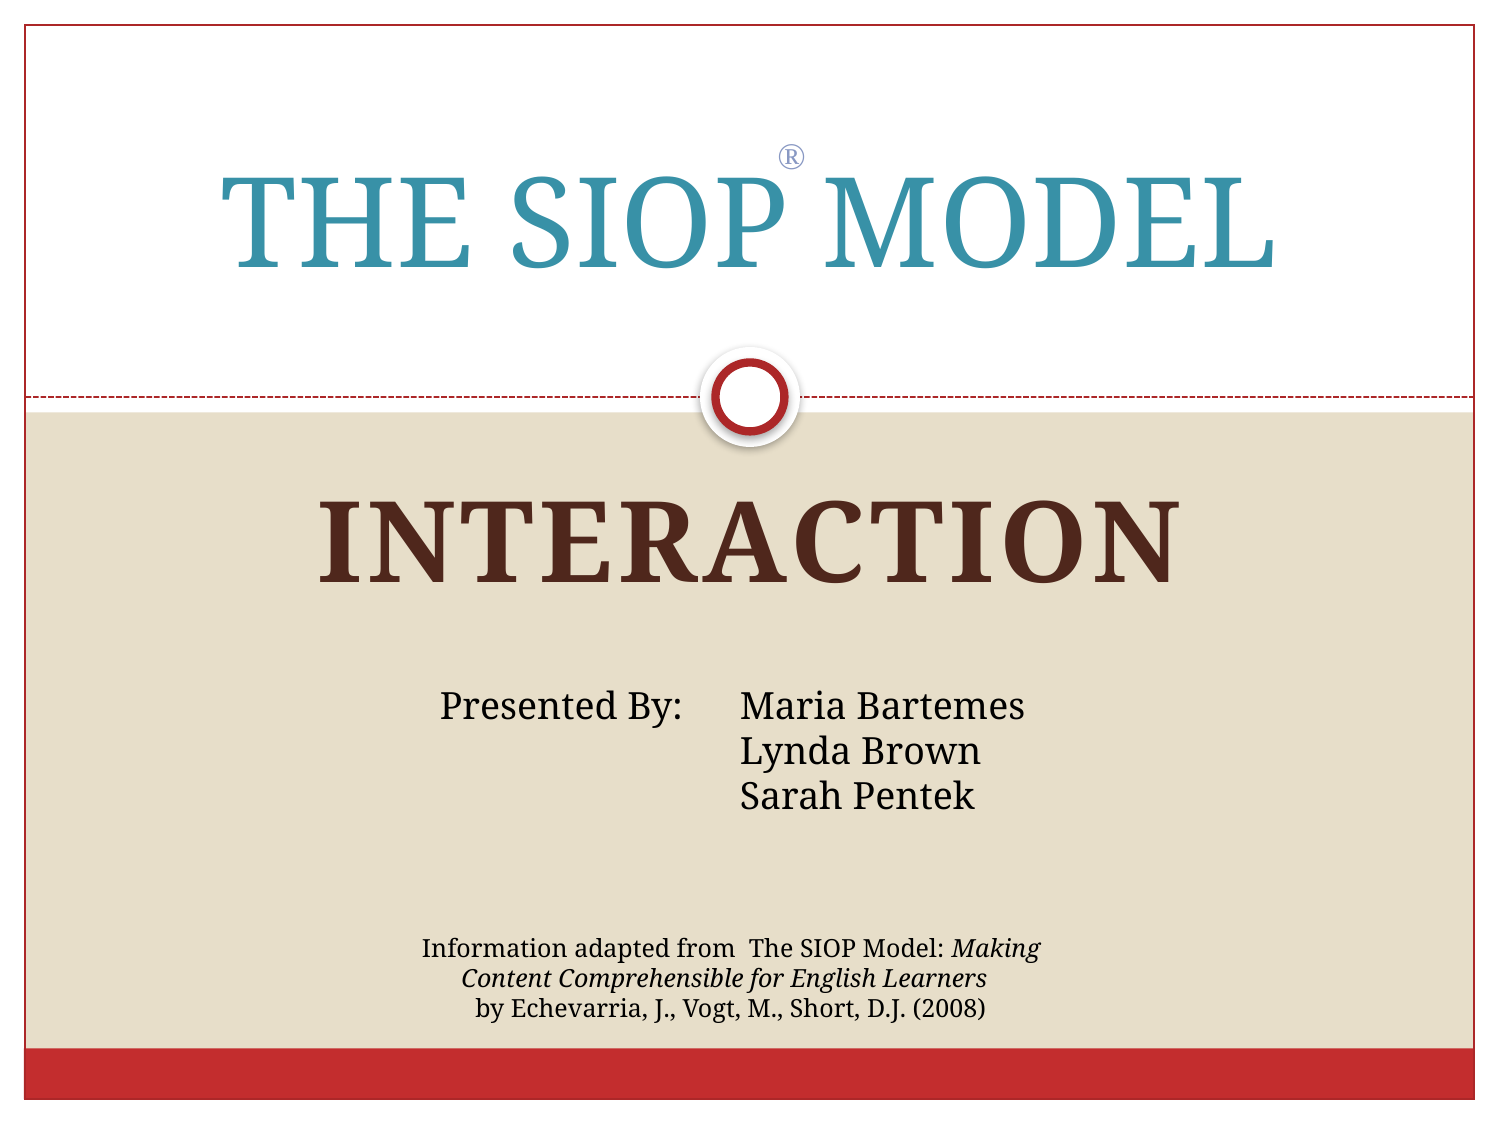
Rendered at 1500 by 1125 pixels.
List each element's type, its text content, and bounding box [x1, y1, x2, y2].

subtitle Interaction [225, 462, 1275, 650]
text_box ® [762, 124, 813, 185]
text_box Information adapted from The SIOP Model: Making Content Comprehensible for English Learners by Echevarria, J., Vogt, M., Short, D.J. (2008) [362, 924, 1100, 1030]
title THE SIOP MODEL [112, 50, 1388, 450]
text_box Presented By: Maria Bartemes Lynda Brown Sarah Pentek [425, 674, 1050, 825]
